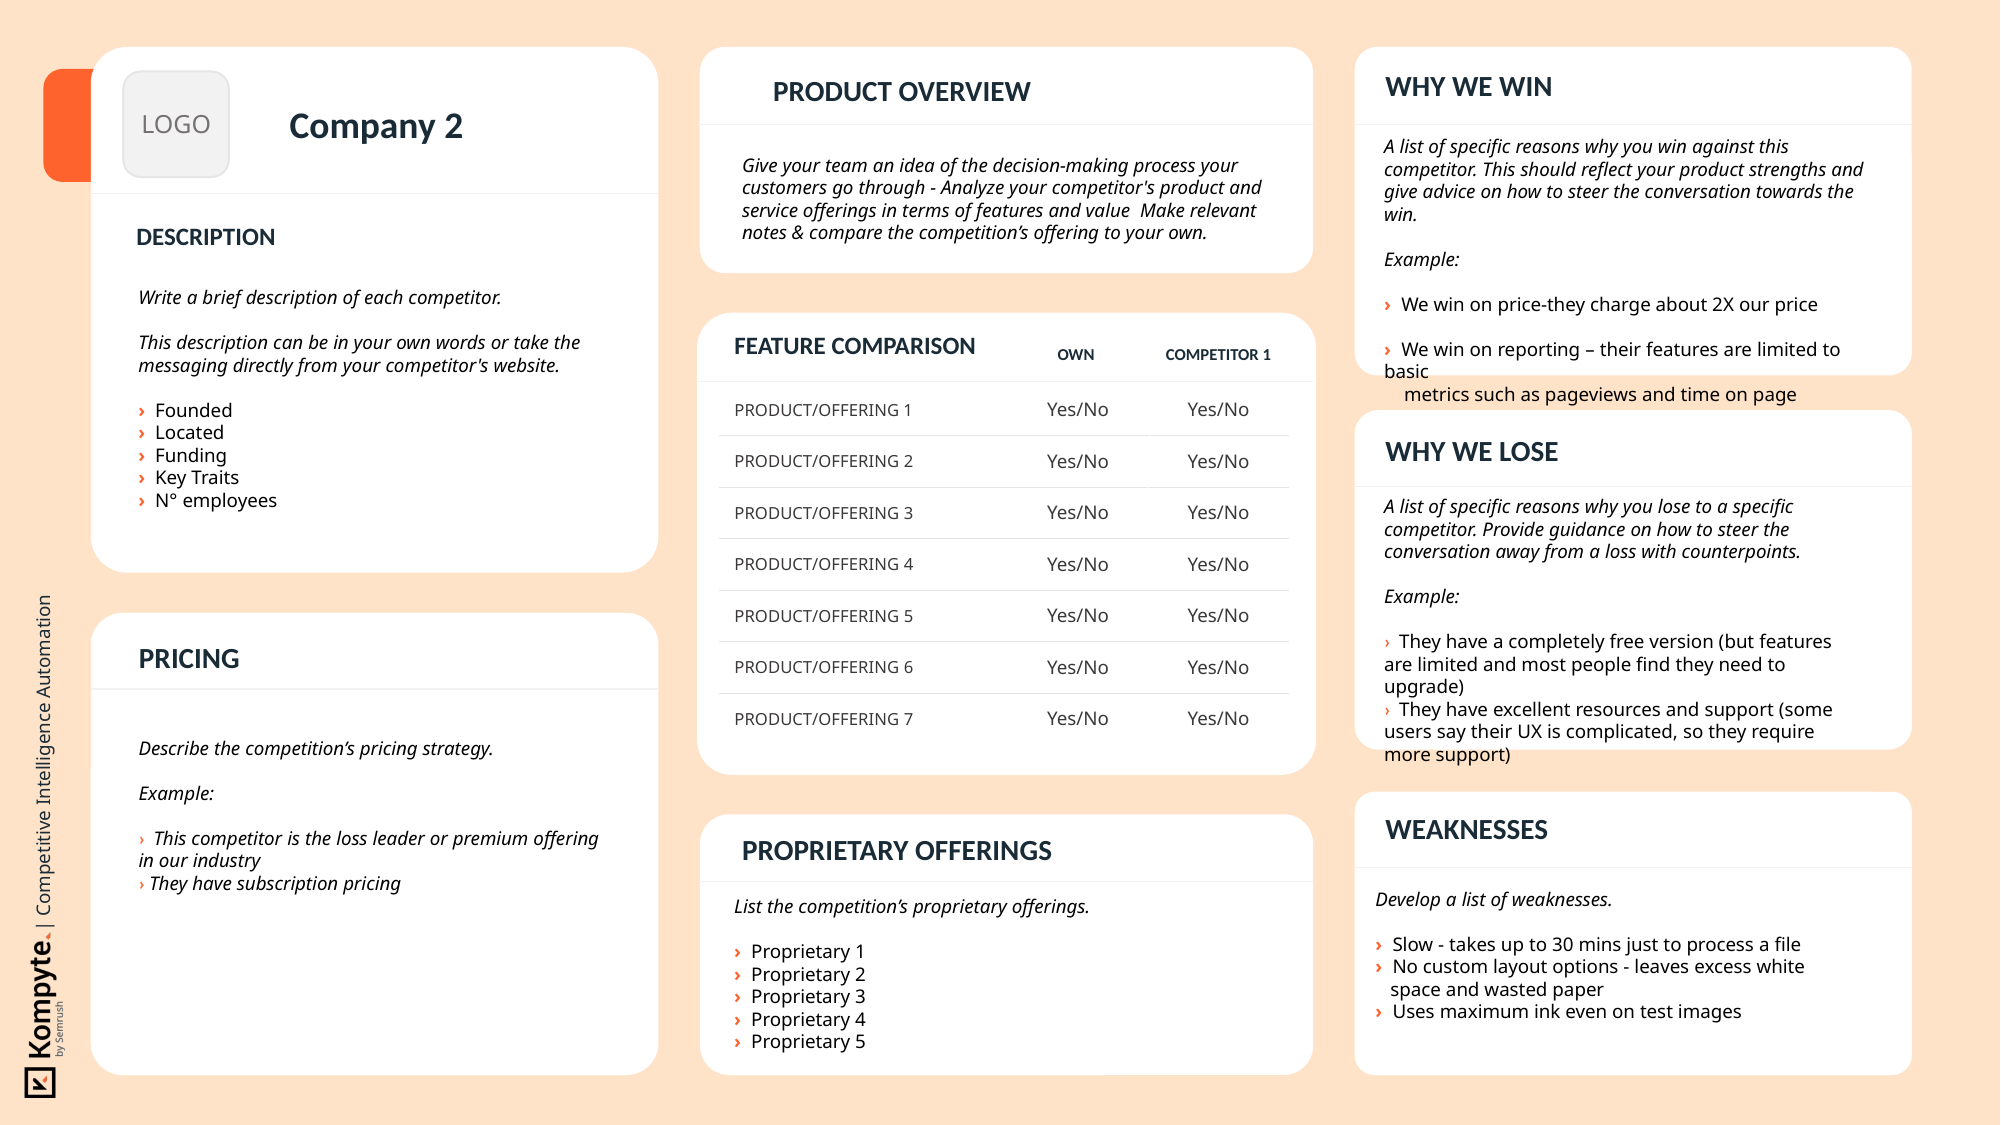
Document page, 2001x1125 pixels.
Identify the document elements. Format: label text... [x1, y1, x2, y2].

table_header COMPETITOR 1 [1149, 328, 1289, 381]
text_box [695, 311, 1318, 776]
table_cell Yes/No [1149, 488, 1289, 538]
text_box [698, 813, 1315, 1077]
text_box [1353, 45, 1913, 377]
table_header FEATURE COMPARISON [720, 328, 1007, 381]
text_box A list of specific reasons why you lose to a specific competitor. Provide guidance on how to steer the conversation away from a loss with counterpoints. Example: › They have a completely free version (but features are limited and most people find they need to upgrade) › They have excellent resources and support (some users say their UX is complicated, so they require more support) [1369, 487, 1879, 796]
table_cell Yes/No [1149, 694, 1289, 744]
table_cell Yes/No [1149, 384, 1289, 435]
text_box WEAKNESSES [1370, 803, 1624, 853]
table_cell Yes/No [1008, 694, 1148, 744]
text_box WHY WE WIN [1370, 60, 1624, 111]
table_cell Yes/No [1008, 488, 1148, 538]
text_box PRICING [124, 632, 377, 682]
table_cell PRODUCT/OFFERING 3 [720, 488, 1007, 538]
table_cell PRODUCT/OFFERING 4 [720, 539, 1007, 590]
text_box [1353, 409, 1913, 751]
text_box [122, 70, 230, 179]
table_cell PRODUCT/OFFERING 2 [720, 436, 1007, 487]
table_cell PRODUCT/OFFERING 7 [720, 694, 1007, 744]
table_cell Yes/No [1150, 436, 1289, 487]
text_box PROPRIETARY OFFERINGS [727, 824, 1118, 874]
text_box DESCRIPTION [121, 212, 375, 258]
text_box Give your team an idea of the decision-making process your customers go through - Analyze your competitor's product and service offerings in terms of features and value Make relevant notes & compare the competition’s offering to your own. [727, 145, 1289, 251]
table_cell Yes/No [1149, 591, 1289, 641]
table_cell Yes/No [1008, 642, 1148, 693]
table_cell PRODUCT/OFFERING 1 [720, 384, 1007, 435]
text_box [1353, 790, 1913, 1077]
table_cell Yes/No [1008, 539, 1148, 590]
table_cell Yes/No [1008, 436, 1149, 487]
table_cell Yes/No [1008, 384, 1148, 435]
text_box [89, 611, 660, 1077]
text_box LOGO [123, 101, 230, 146]
text_box Company 2 [274, 93, 512, 154]
text_box A list of specific reasons why you win against this competitor. This should reflect your product strengths and give advice on how to steer the conversation towards the win. Example: › We win on price-they charge about 2X our price › We win on reporting – their features are limited to basic metrics such as pageviews and time on page [1369, 127, 1879, 413]
table_cell Yes/No [1149, 642, 1289, 693]
text_box [42, 67, 93, 183]
table_cell Yes/No [1149, 539, 1289, 590]
table_header OWN [1008, 328, 1148, 381]
text_box Write a brief description of each competitor. This description can be in your own words or take the messaging directly from your competitor's website. › Founded › Located › Funding › Key Traits › N° employees [123, 278, 631, 519]
table_cell Yes/No [1008, 591, 1148, 641]
text_box [89, 45, 660, 574]
text_box [0, 0, 2000, 1125]
text_box WHY WE LOSE [1370, 425, 1624, 475]
text_box Describe the competition’s pricing strategy. Example: › This competitor is the loss leader or premium offering in our industry › They have subscription pricing [123, 729, 632, 964]
text_box [698, 45, 1315, 275]
table_cell PRODUCT/OFFERING 5 [720, 591, 1007, 641]
text_box PRODUCT OVERVIEW [758, 64, 1149, 115]
text_box List the competition’s proprietary offerings. › Proprietary 1 › Proprietary 2 › Proprietary 3 › Proprietary 4 › Proprietary 5 [719, 887, 1289, 1060]
text_box Develop a list of weaknesses. › Slow - takes up to 30 mins just to process a file › No custom layout options - leaves excess white space and wasted paper › Uses maximum ink even on test images [1360, 879, 1877, 1030]
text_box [23, 147, 66, 1098]
table_cell PRODUCT/OFFERING 6 [720, 642, 1007, 693]
